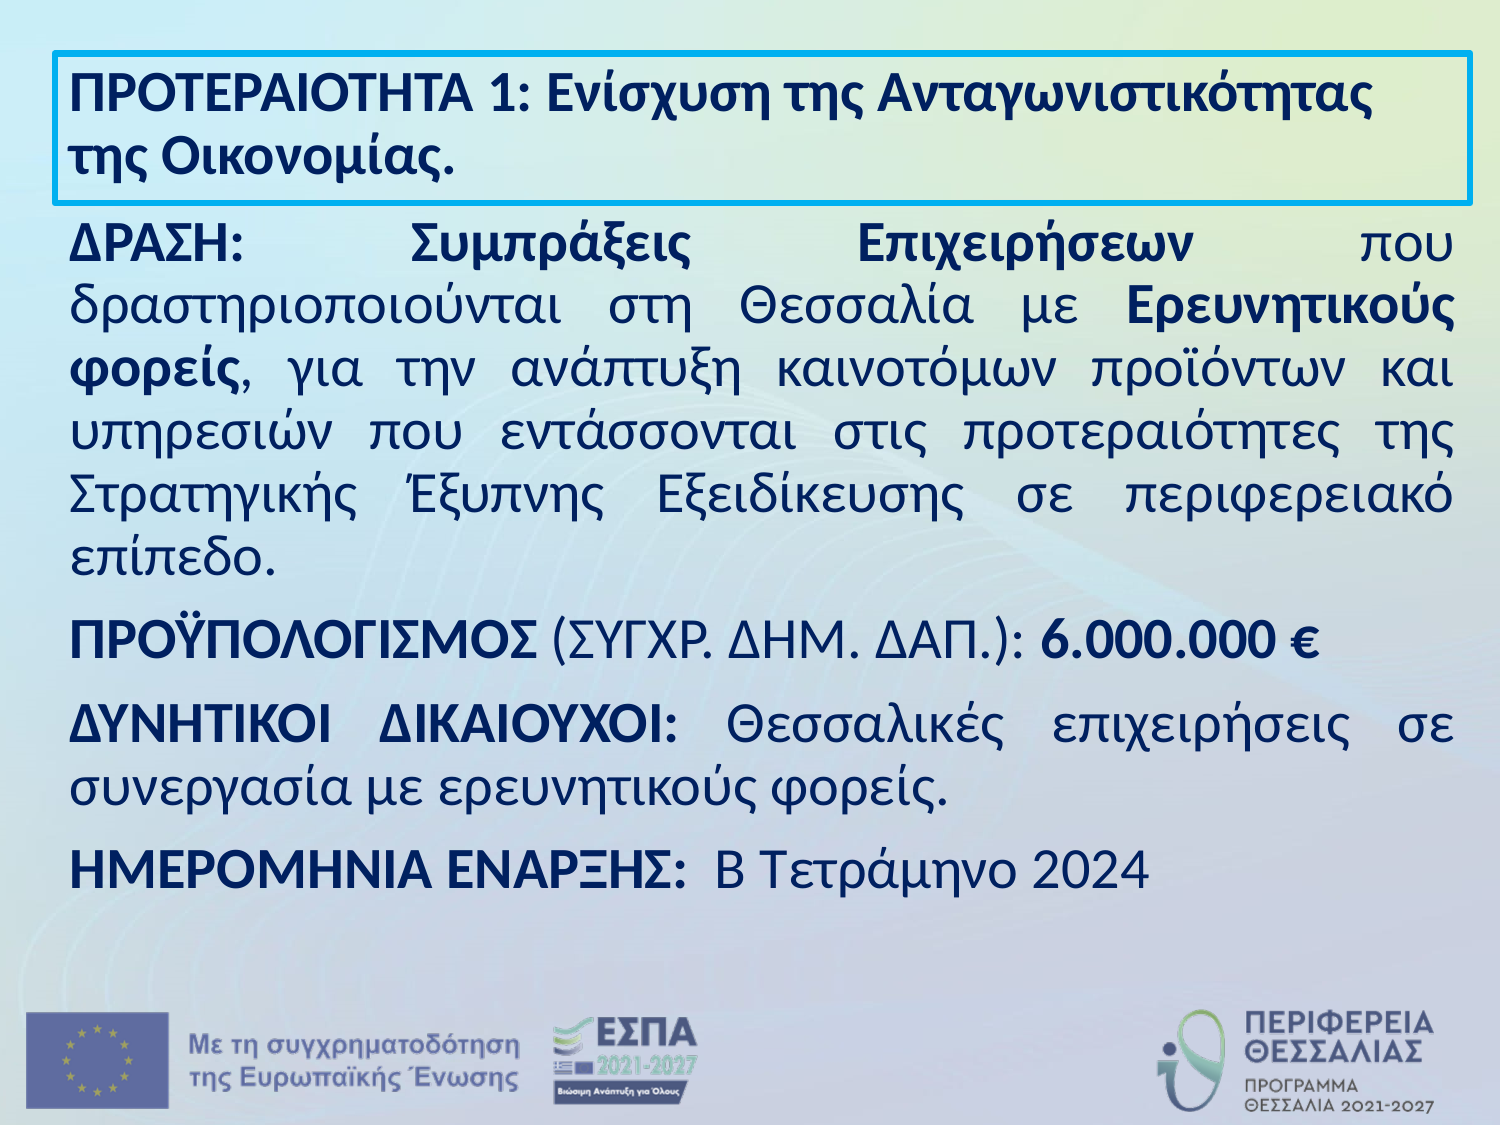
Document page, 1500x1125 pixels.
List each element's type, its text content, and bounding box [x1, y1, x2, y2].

text_box ΠΡΟΤΕΡΑΙΟΤΗΤΑ 1: Ενίσχυση της Ανταγωνιστικότητας της Οικονομίας. [54, 53, 1471, 204]
picture [0, 1, 1500, 1125]
list ΔΡΑΣΗ: Συμπράξεις Επιχειρήσεων που δραστηριοποιούνται στη Θεσσαλία με Ερευνητικούς φορείς, για την ανάπτυξη καινοτόμων προϊόντων και υπηρεσιών που εντάσσονται στις προτεραιότητες της Στρατηγικής Έξυπνης Εξειδίκευσης σε περιφερειακό επίπεδο. ΠΡΟΫΠΟΛΟΓΙΣΜΟΣ (ΣΥΓΧΡ. ΔΗΜ. ΔΑΠ.): 6.000.000 € ΔΥΝΗΤΙΚΟΙ ΔΙΚΑΙΟΥΧΟΙ: Θεσσαλικές επιχειρήσεις σε συνεργασία με ερευνητικούς φορείς. ΗΜΕΡΟΜΗΝΙΑ ΕΝΑΡΞΗΣ: Β Τετράμηνο 2024 [54, 204, 1471, 941]
